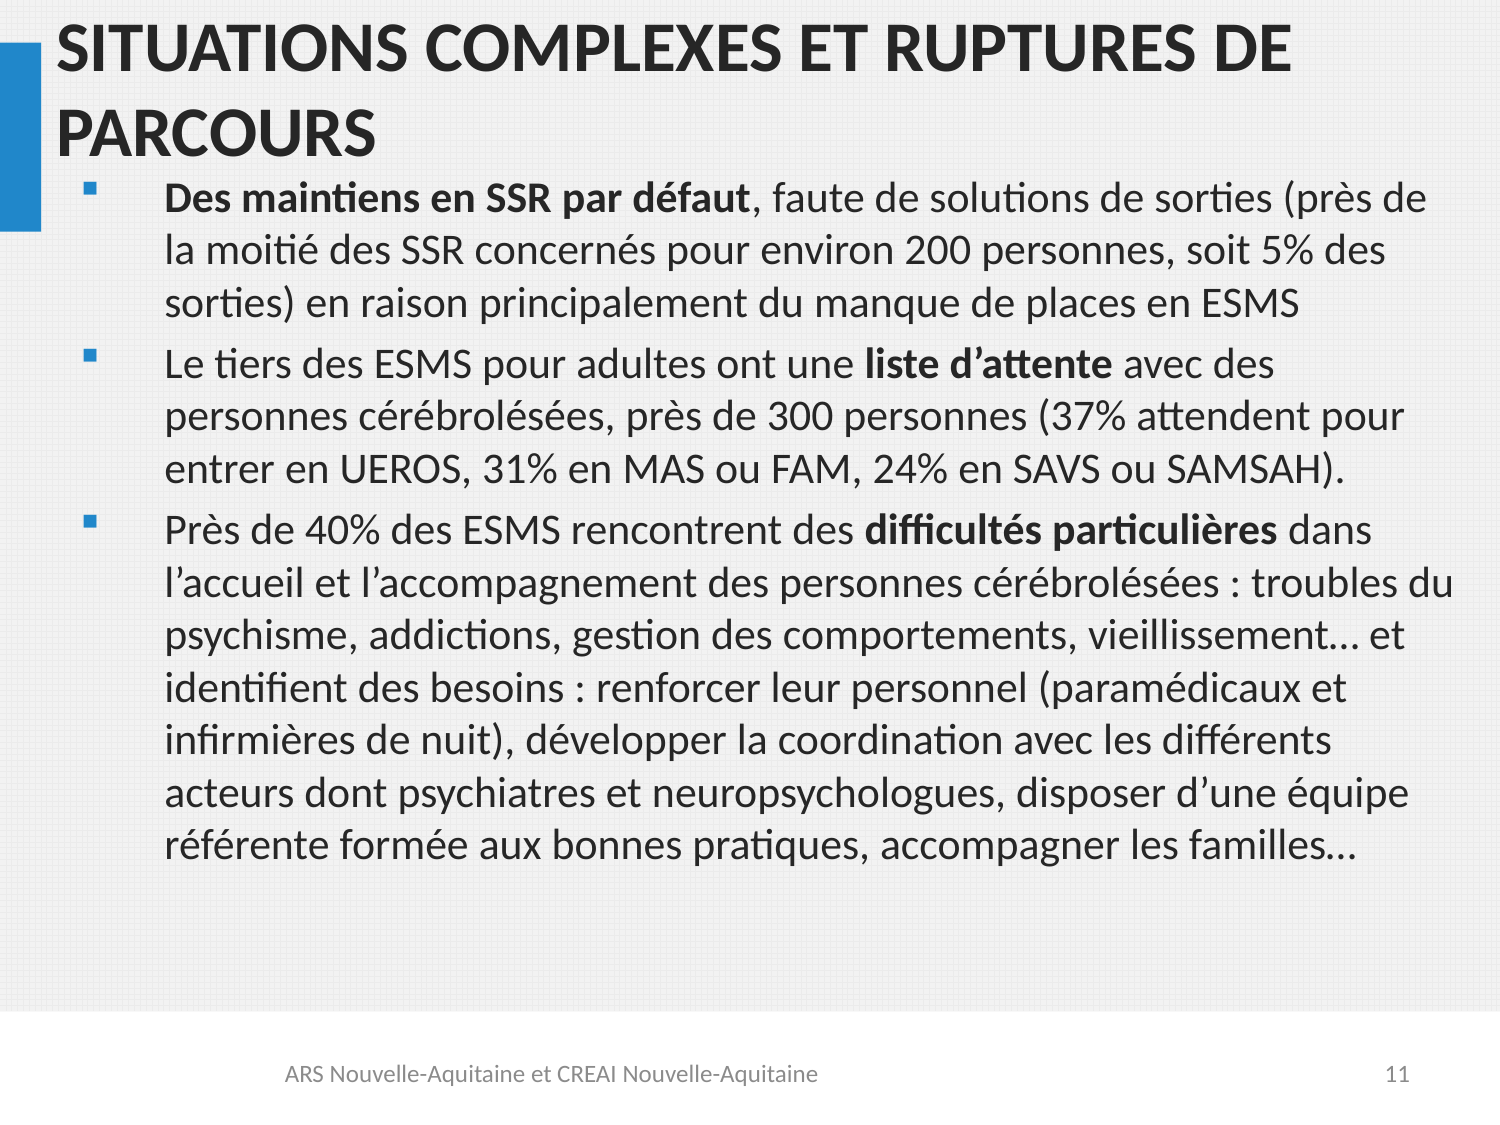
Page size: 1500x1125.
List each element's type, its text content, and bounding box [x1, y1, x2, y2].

list Des maintiens en SSR par défaut, faute de solutions de sorties (près de la moitié des SSR concernés pour environ 200 personnes, soit 5% des sorties) en raison principalement du manque de places en ESMS Le tiers des ESMS pour adultes ont une liste d’attente avec des personnes cérébrolésées, près de 300 personnes (37% attendent pour entrer en UEROS, 31% en MAS ou FAM, 24% en SAVS ou SAMSAH). Près de 40% des ESMS rencontrent des difficultés particulières dans l’accueil et l’accompagnement des personnes cérébrolésées : troubles du psychisme, addictions, gestion des comportements, vieillissement… et identifient des besoins : renforcer leur personnel (paramédicaux et infirmières de nuit), développer la coordination avec les différents acteurs dont psychiatres et neuropsychologues, disposer d’une équipe référente formée aux bonnes pratiques, accompagner les familles… [64, 160, 1483, 982]
footer ARS Nouvelle-Aquitaine et CREAI Nouvelle-Aquitaine [194, 1042, 916, 1103]
title Situations complexes et ruptures de parcours [41, 0, 1483, 180]
slide_number 11 [1074, 1042, 1425, 1103]
